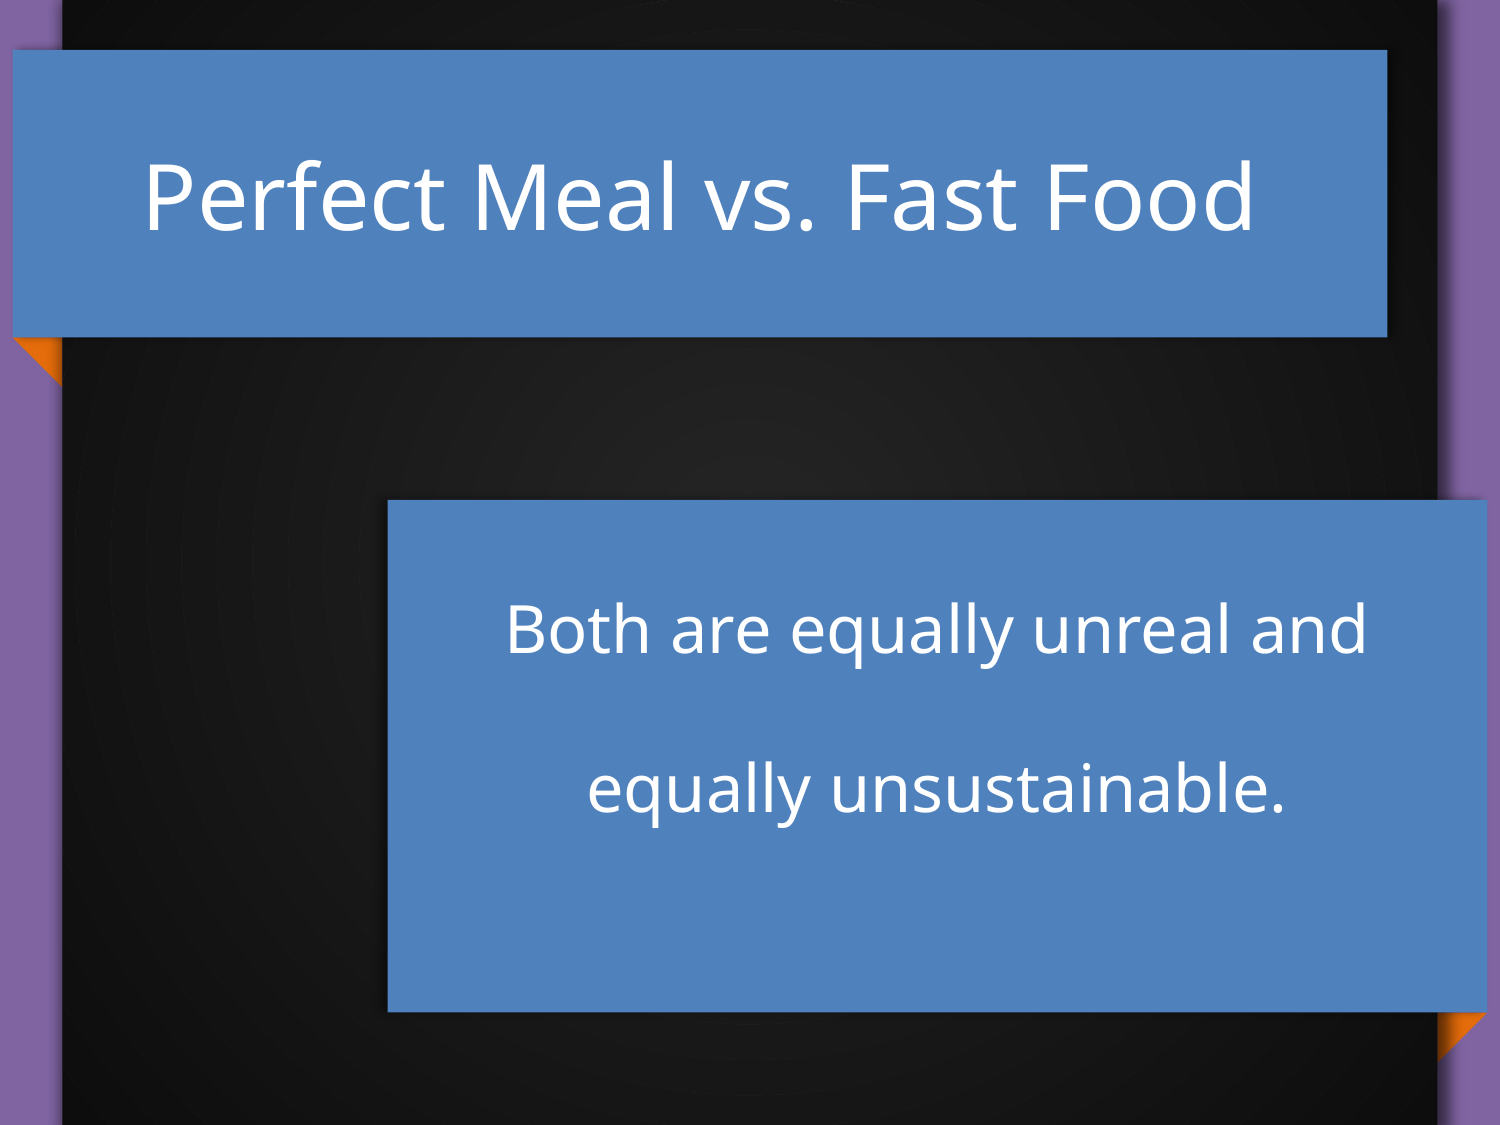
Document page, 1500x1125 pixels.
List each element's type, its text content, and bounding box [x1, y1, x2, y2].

title Perfect Meal vs. Fast Food [12, 99, 1388, 288]
list Both are equally unreal and equally unsustainable. [387, 500, 1488, 1013]
